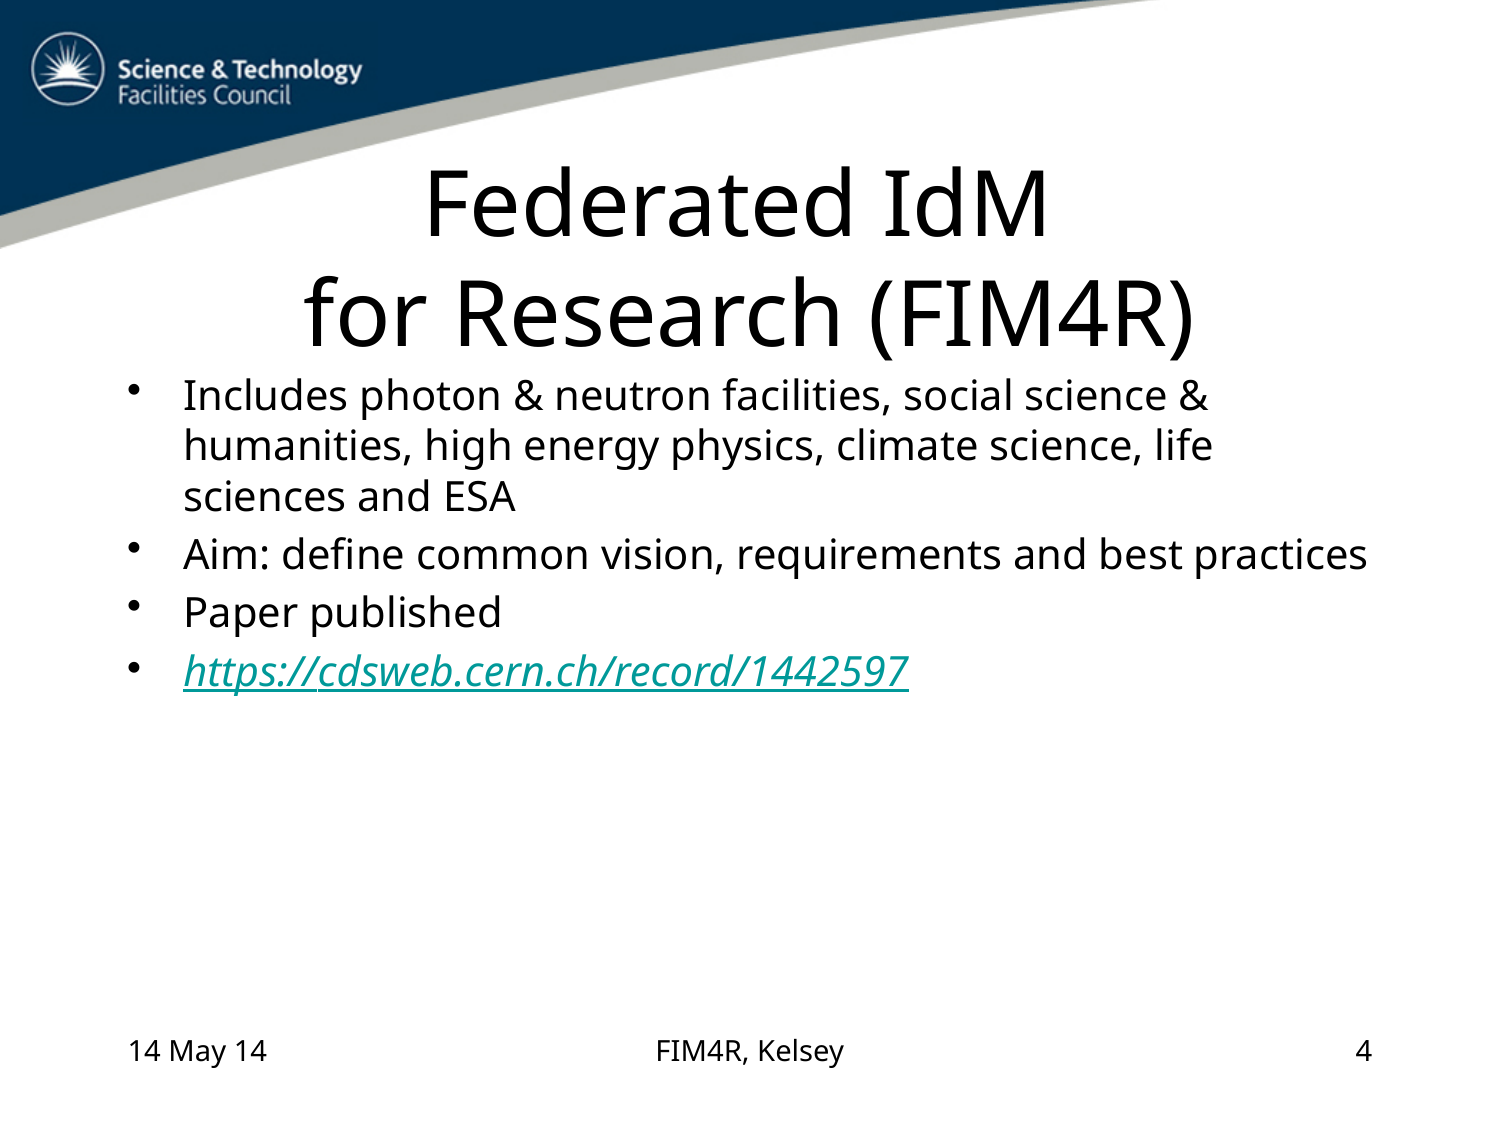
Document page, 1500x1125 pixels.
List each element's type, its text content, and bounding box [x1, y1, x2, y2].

footer FIM4R, Kelsey [512, 1024, 988, 1101]
list Includes photon & neutron facilities, social science & humanities, high energy physics, climate science, life sciences and ESA Aim: define common vision, requirements and best practices Paper published https://cdsweb.cern.ch/record/1442597 [111, 361, 1388, 988]
title Federated IdM for Research (FIM4R) [111, 160, 1388, 349]
slide_number 4 [1074, 1024, 1388, 1101]
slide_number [112, 1024, 426, 1101]
picture [0, 0, 1175, 249]
